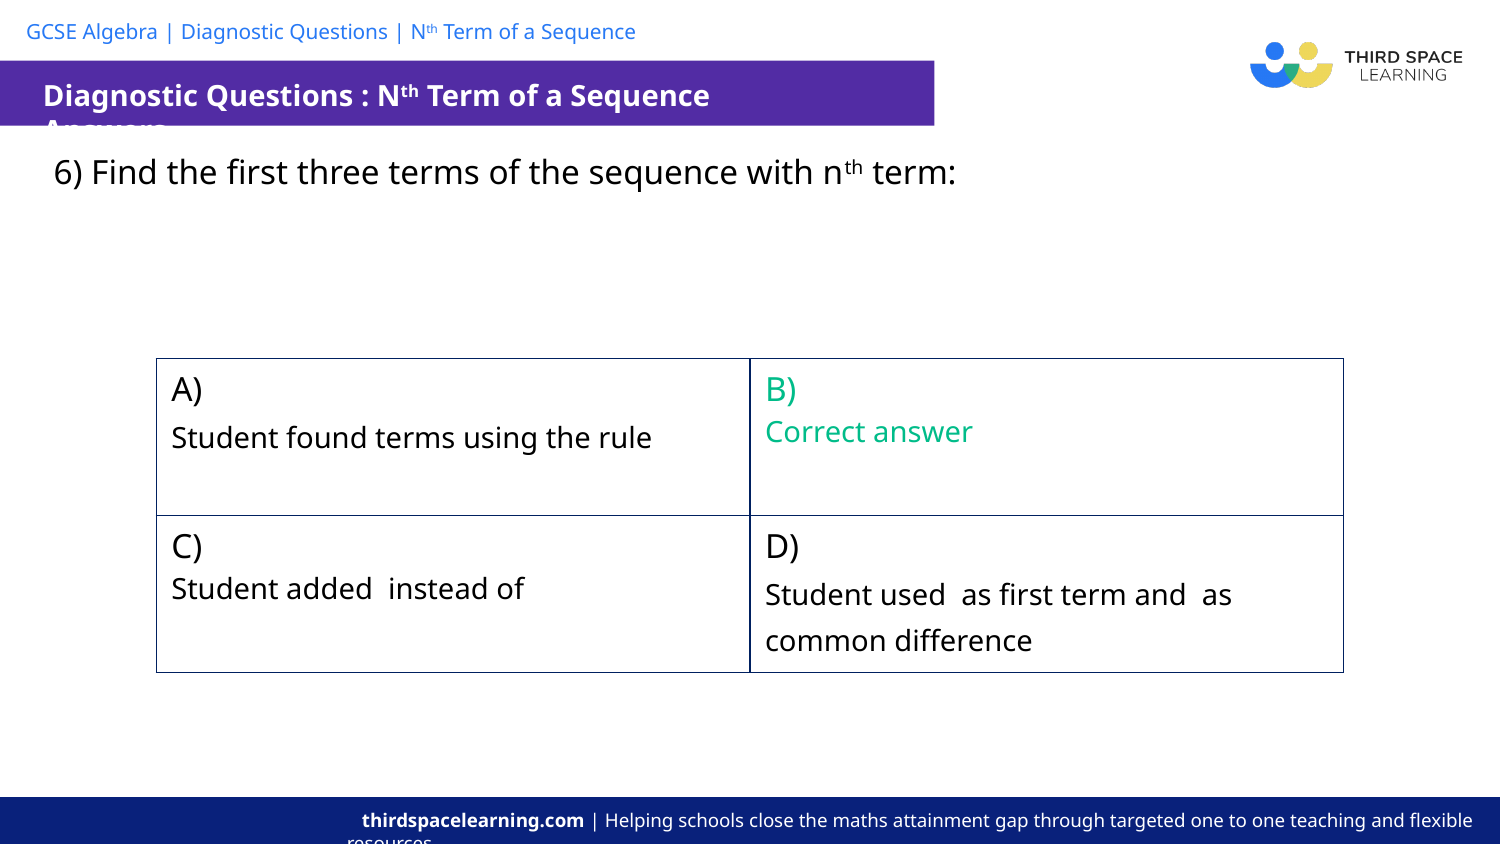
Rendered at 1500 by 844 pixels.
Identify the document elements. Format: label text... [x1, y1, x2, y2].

picture [1250, 33, 1465, 99]
text_box Diagnostic Questions : Nth Term of a Sequence Answers [27, 61, 849, 162]
